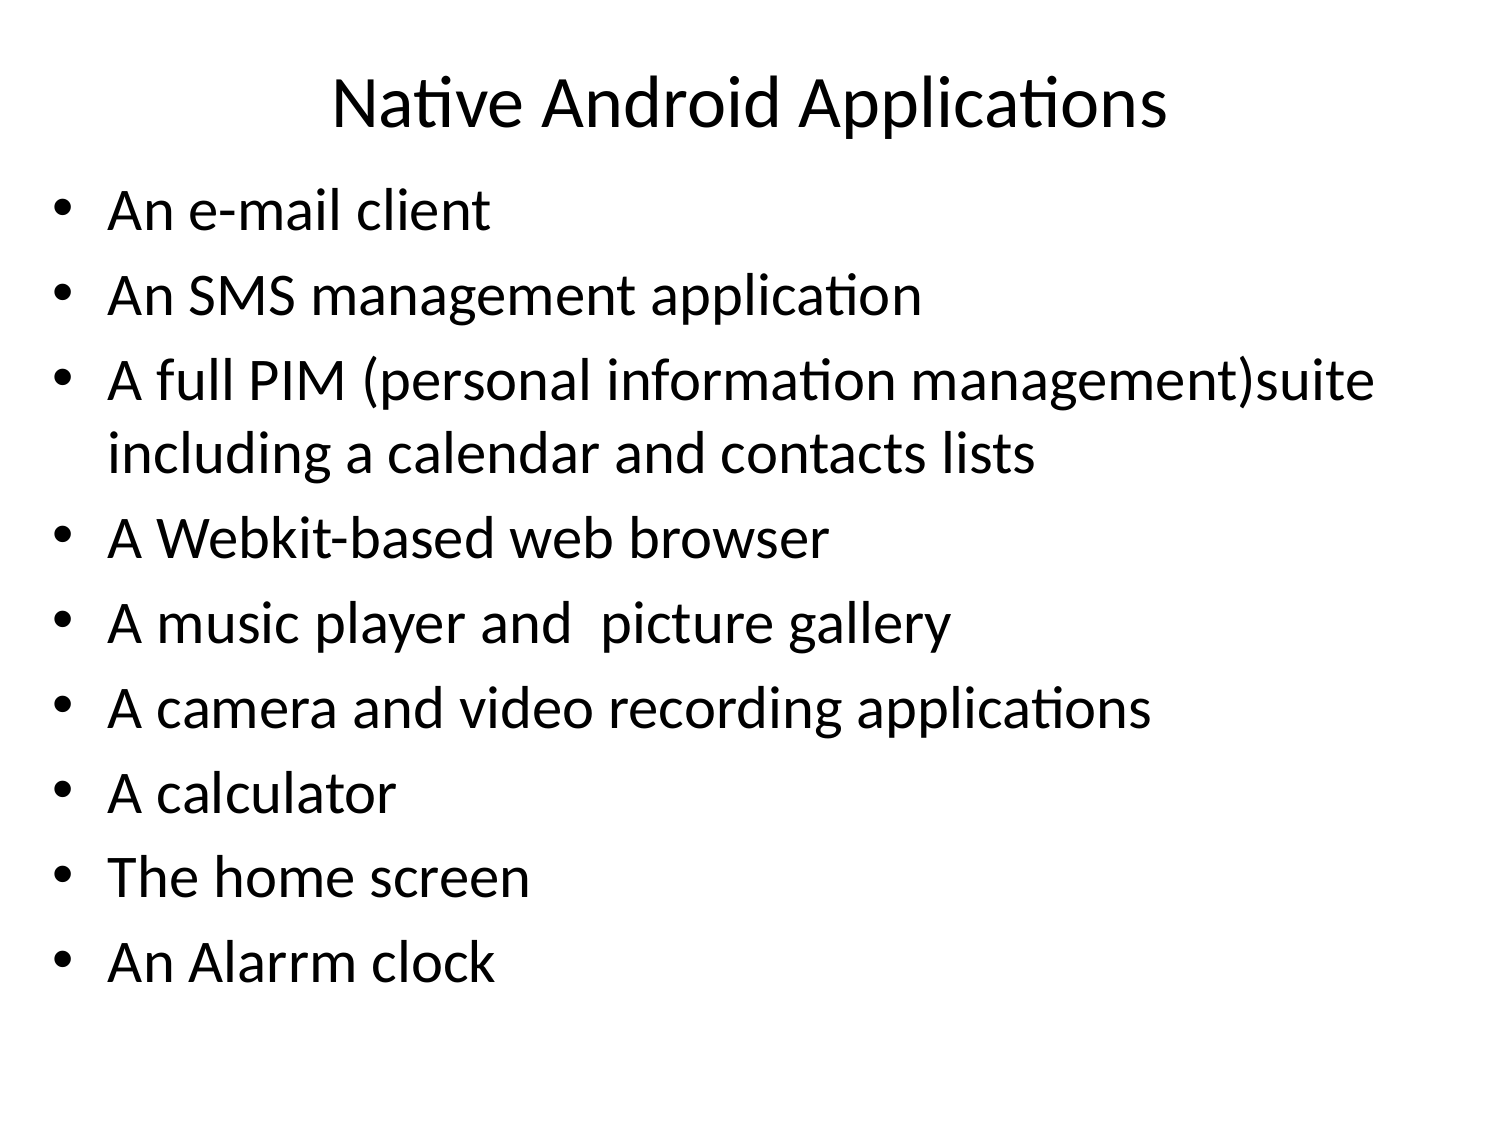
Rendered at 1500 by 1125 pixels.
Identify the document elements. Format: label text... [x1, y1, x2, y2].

list An e-mail client An SMS management application A full PIM (personal information management)suite including a calendar and contacts lists A Webkit-based web browser A music player and picture gallery A camera and video recording applications A calculator The home screen An Alarrm clock [37, 162, 1475, 1005]
title Native Android Applications [75, 45, 1425, 150]
